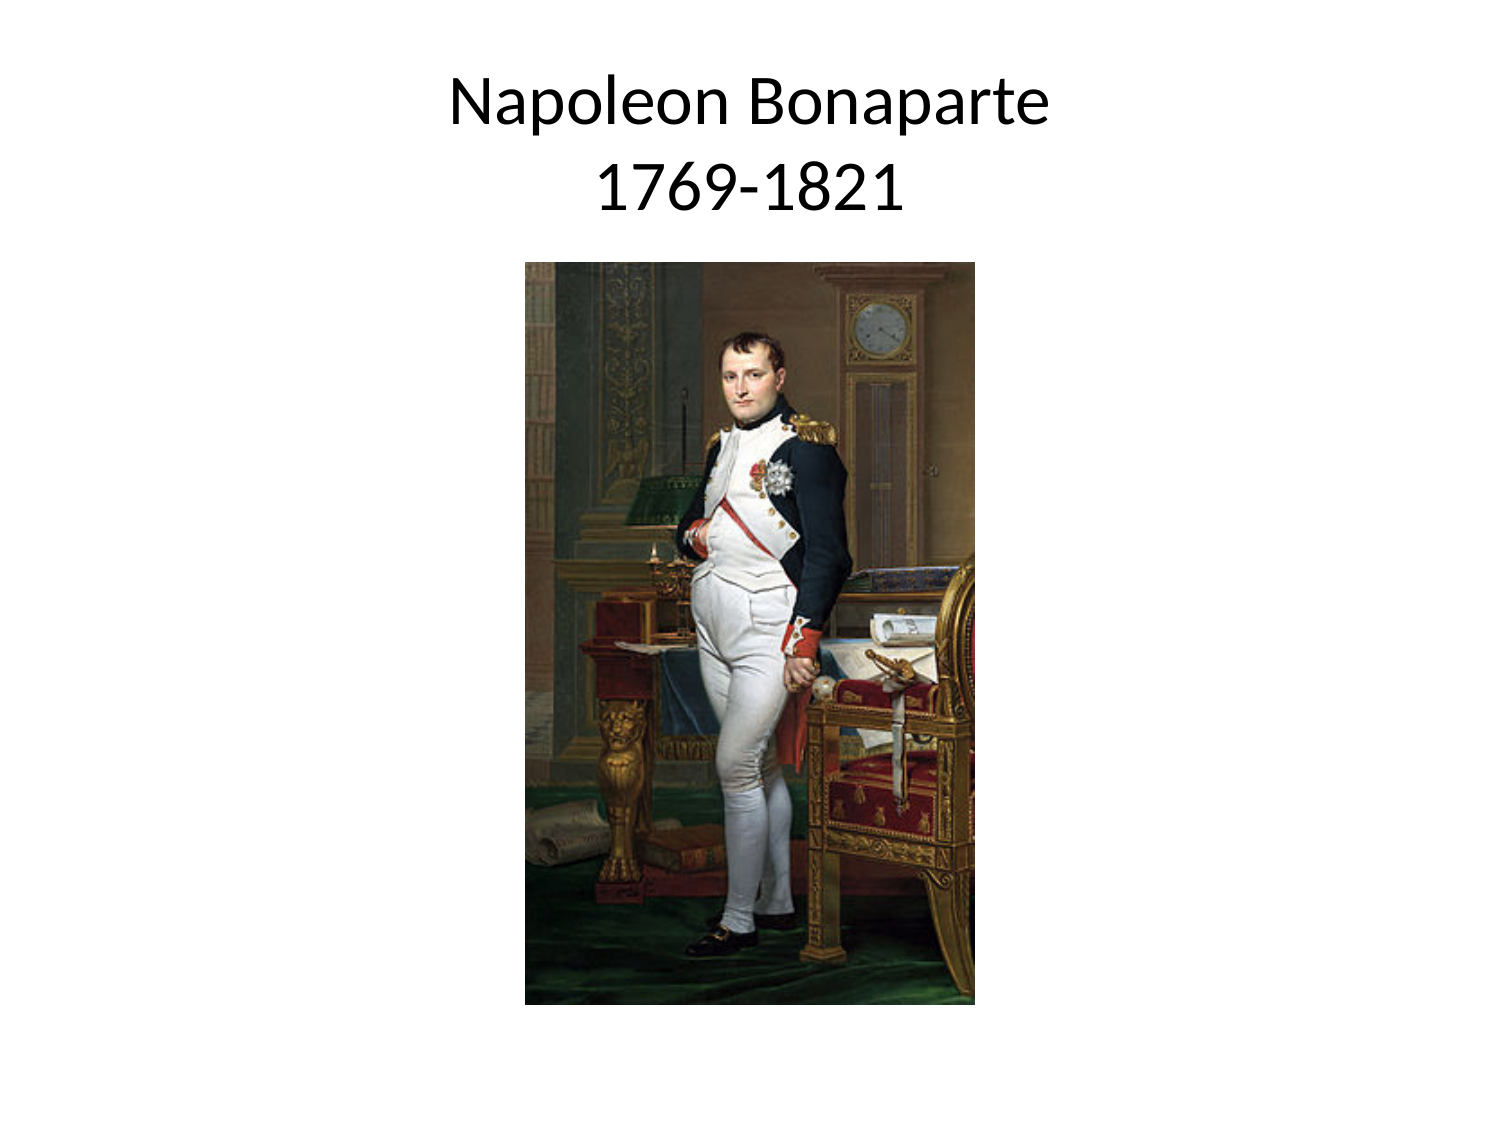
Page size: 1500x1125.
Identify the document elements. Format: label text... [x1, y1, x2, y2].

title Napoleon Bonaparte 1769-1821 [75, 45, 1425, 233]
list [74, 262, 1426, 1006]
